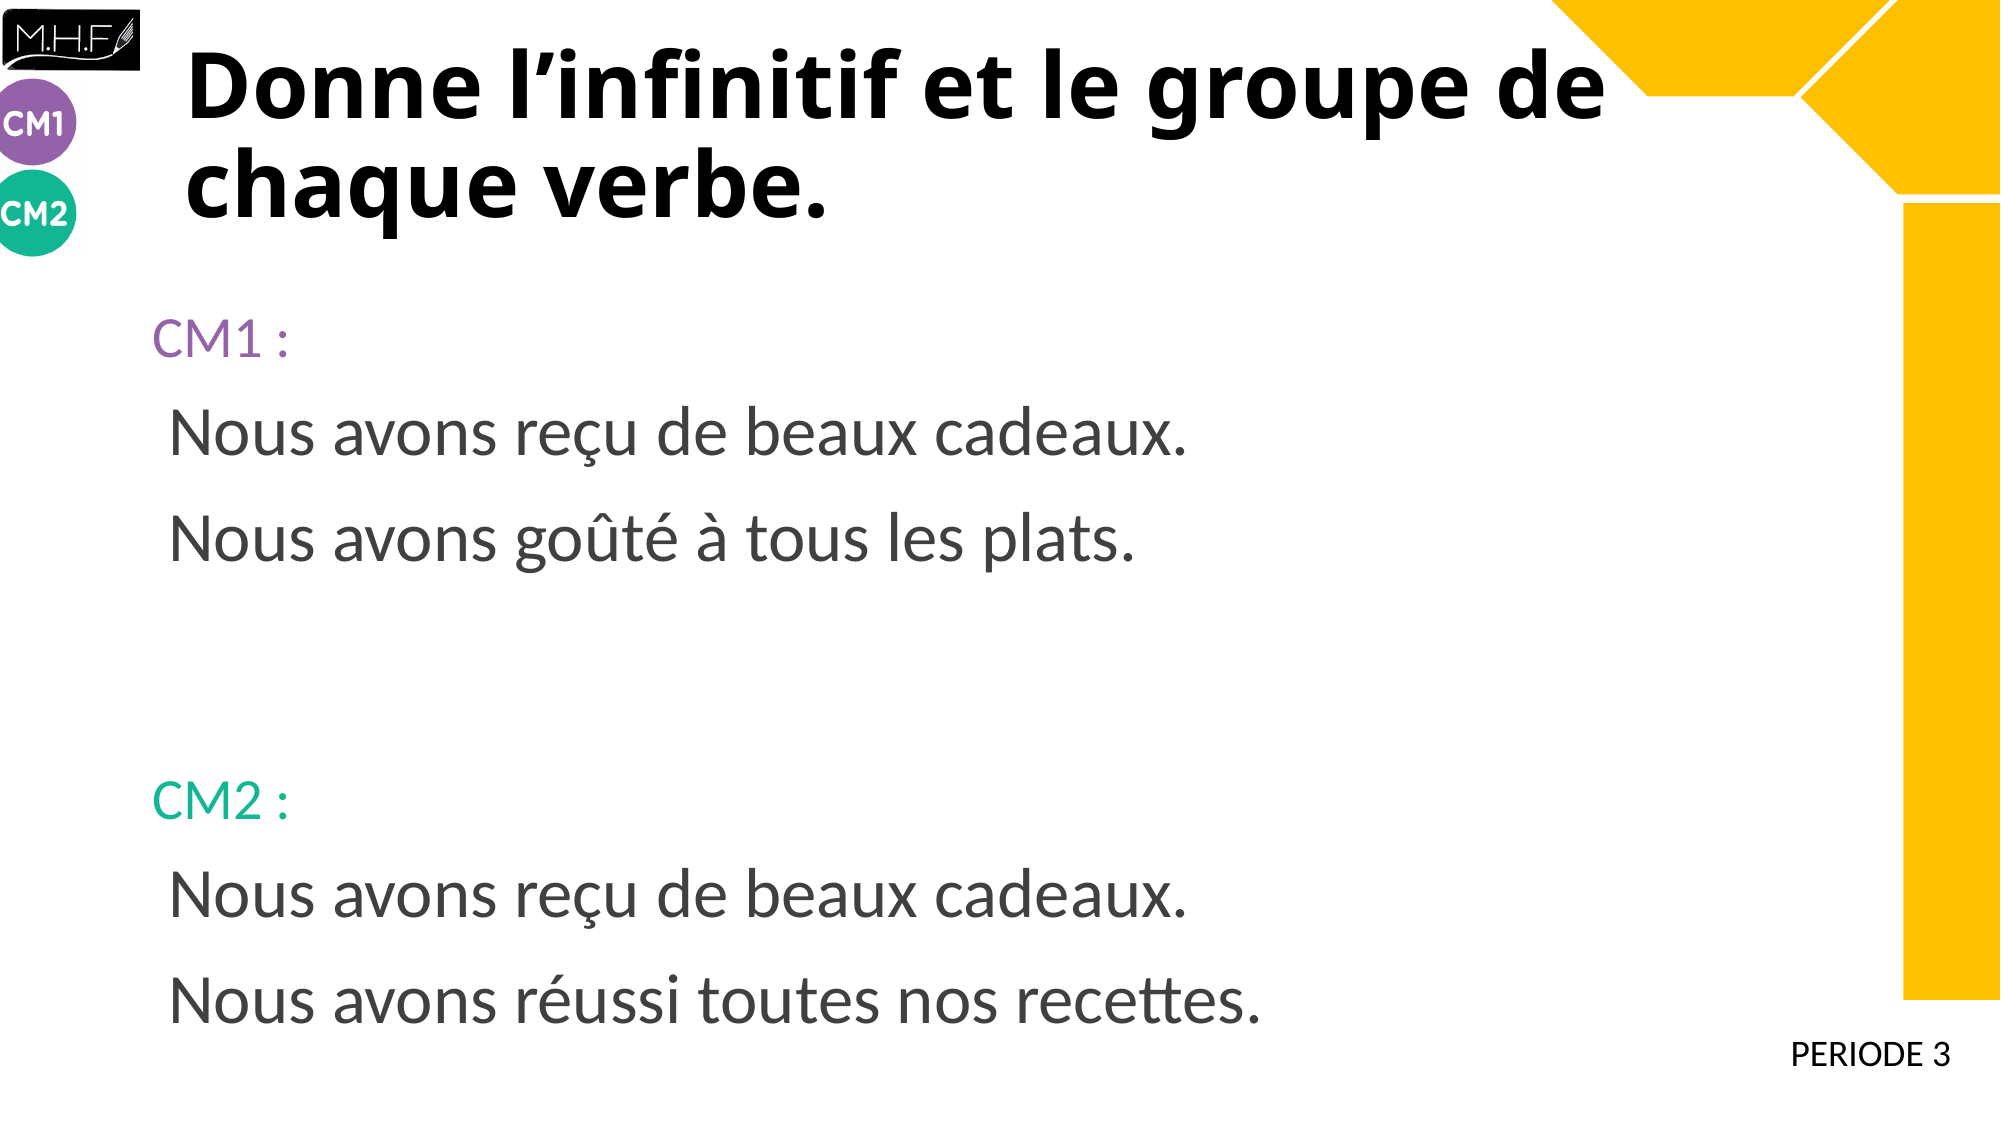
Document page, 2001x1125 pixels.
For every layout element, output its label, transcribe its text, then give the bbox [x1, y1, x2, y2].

text_box [1549, 0, 1892, 98]
text_box [1799, 0, 2000, 196]
text_box [1902, 202, 2000, 1001]
picture [0, 7, 140, 259]
text_box PERIODE 3 [1714, 1021, 1967, 1082]
list CM1 : Nous avons reçu de beaux cadeaux. Nous avons goûté à tous les plats. CM2 : Nous avons reçu de beaux cadeaux. Nous avons réussi toutes nos recettes. [137, 299, 1863, 1125]
title Donne l’infinitif et le groupe de chaque verbe. [169, 29, 1715, 247]
